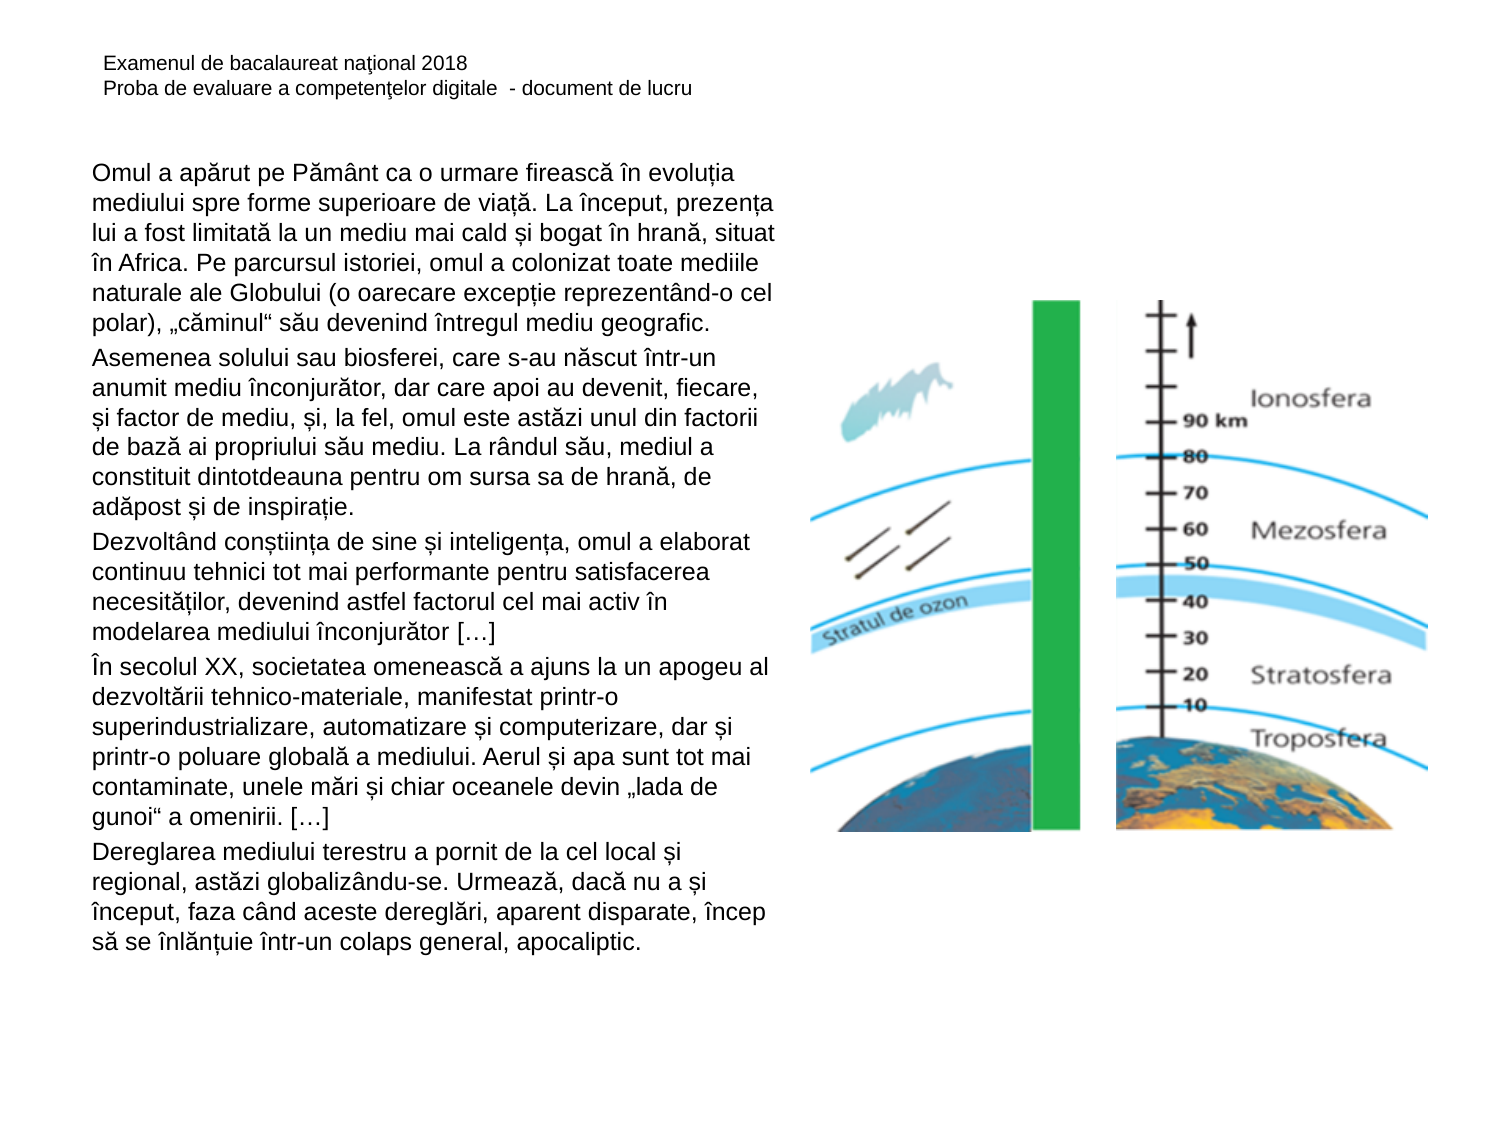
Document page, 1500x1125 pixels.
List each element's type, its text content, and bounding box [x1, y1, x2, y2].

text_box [810, 300, 1428, 833]
text_box Examenul de bacalaureat naţional 2018 Proba de evaluare a competenţelor digitale - document de lucru [88, 42, 1459, 108]
list Omul a apărut pe Pământ ca o urmare firească în evoluția mediului spre forme superioare de viață. La început, prezența lui a fost limitată la un mediu mai cald și bogat în hrană, situat în Africa. Pe parcursul istoriei, omul a colonizat toate mediile naturale ale Globului (o oarecare excepție reprezentând-o cel polar), „căminul“ său devenind întregul mediu geografic. Asemenea solului sau biosferei, care s-au născut într-un anumit mediu înconjurător, dar care apoi au devenit, fiecare, și factor de mediu, și, la fel, omul este astăzi unul din factorii de bază ai propriului său mediu. La rândul său, mediul a constituit dintotdeauna pentru om sursa sa de hrană, de adăpost și de inspirație. Dezvoltând conștiința de sine și inteligența, omul a elaborat continuu tehnici tot mai performante pentru satisfacerea necesităților, devenind astfel factorul cel mai activ în modelarea mediului înconjurător […] În secolul XX, societatea omenească a ajuns la un apogeu al dezvoltării tehnico-materiale, manifestat printr-o superindustrializare, automatizare și computerizare, dar și printr-o poluare globală a mediului. Aerul și apa sunt tot mai contaminate, unele mări și chiar oceanele devin „lada de gunoi“ a omenirii. […] Dereglarea mediului terestru a pornit de la cel local și regional, astăzi globalizându-se. Urmează, dacă nu a și început, faza când aceste dereglări, aparent disparate, încep să se înlănțuie într-un colaps general, apocaliptic. [76, 148, 798, 977]
